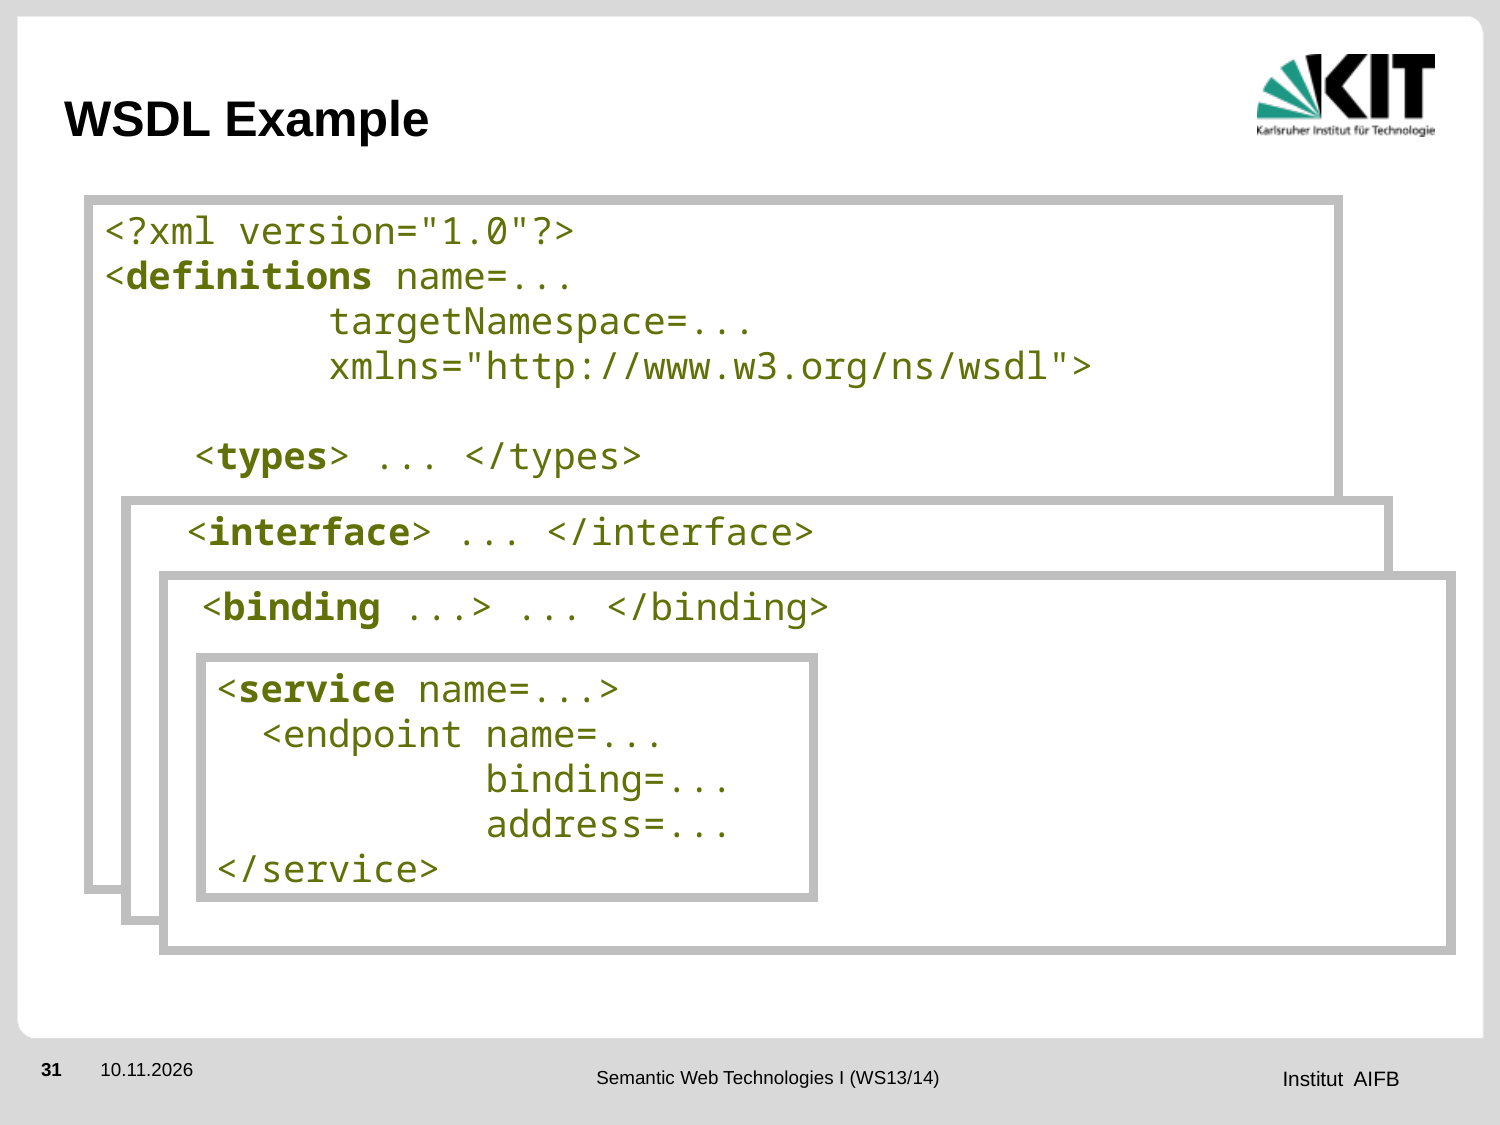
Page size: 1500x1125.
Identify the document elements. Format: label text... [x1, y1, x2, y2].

picture [0, 0, 1500, 1125]
text_box <binding ...> ... </binding> [163, 575, 1451, 951]
text_box <service name=...> <endpoint name=... binding=... address=... </service> [200, 657, 814, 898]
text_box <?xml version="1.0"?> <definitions name=... targetNamespace=... xmlns="http://www.w3.org/ns/wsdl"> <types> ... </types> [88, 199, 1339, 890]
title WSDL Example [64, 54, 1198, 147]
text_box <interface> ... </interface> [125, 500, 1389, 921]
